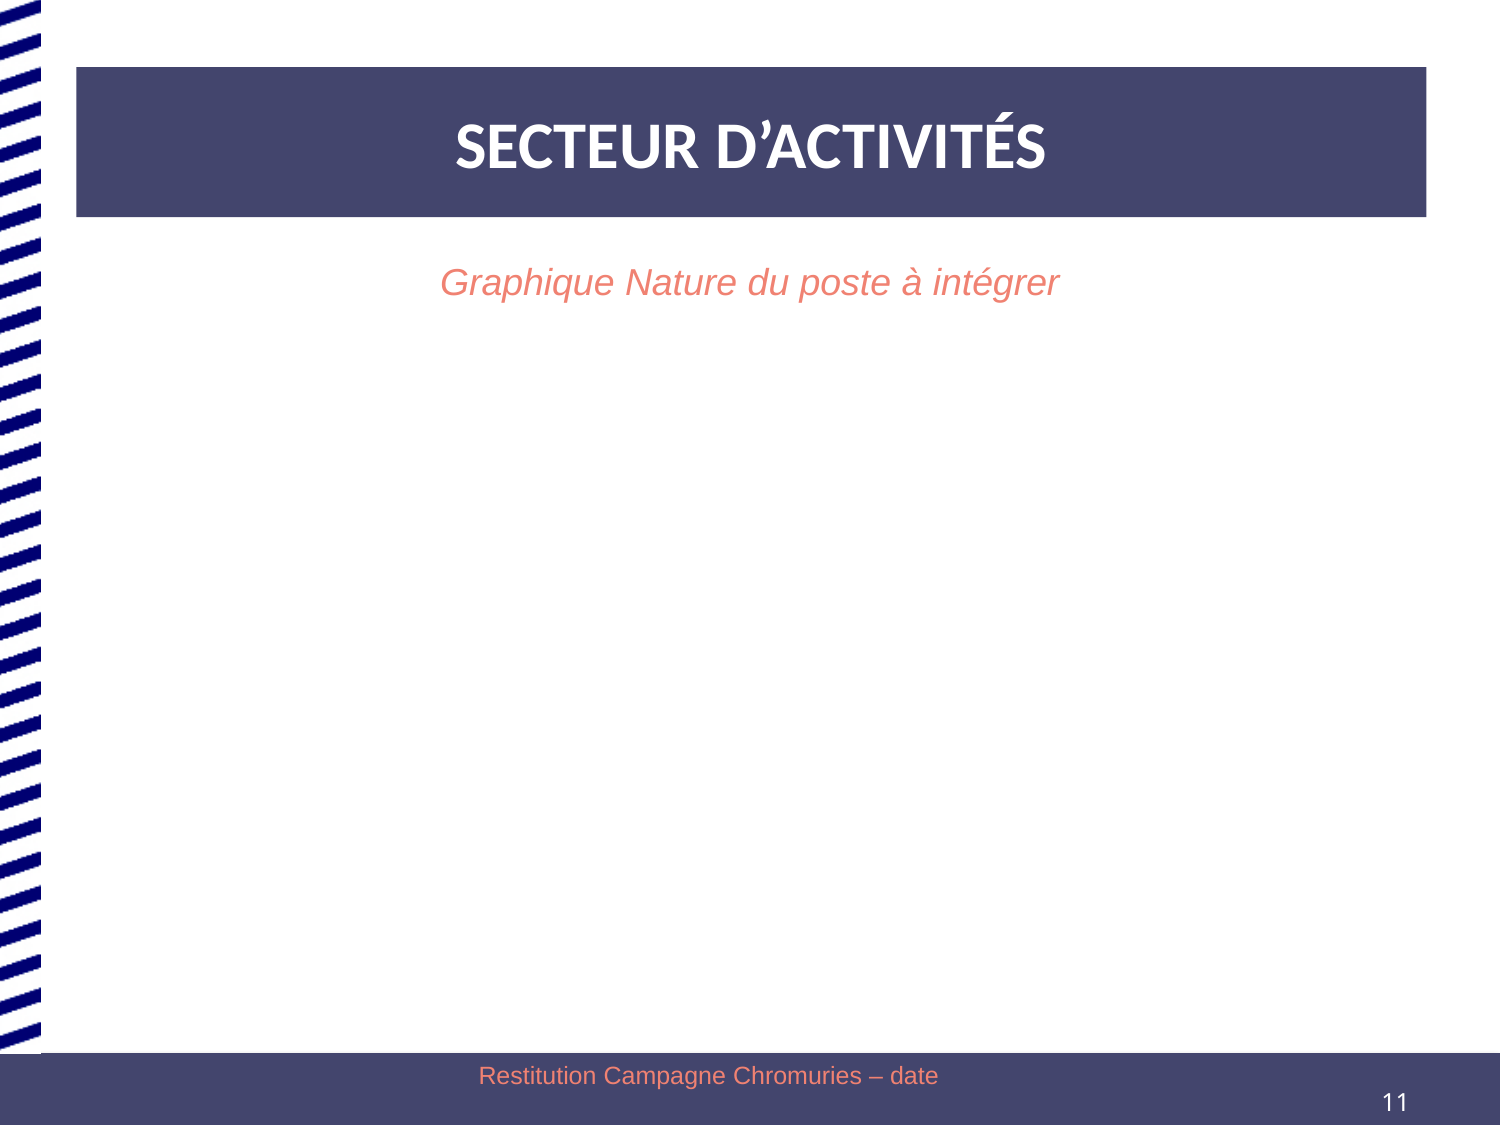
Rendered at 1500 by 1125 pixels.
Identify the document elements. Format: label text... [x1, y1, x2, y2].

title SECTEUR D’ACTIVITéS [76, 67, 1427, 218]
slide_number 11 [1074, 1073, 1425, 1125]
picture [0, 0, 41, 1054]
text_box Graphique Nature du poste à intégrer [74, 250, 1425, 311]
footer Restitution Campagne Chromuries – date [456, 1044, 963, 1105]
